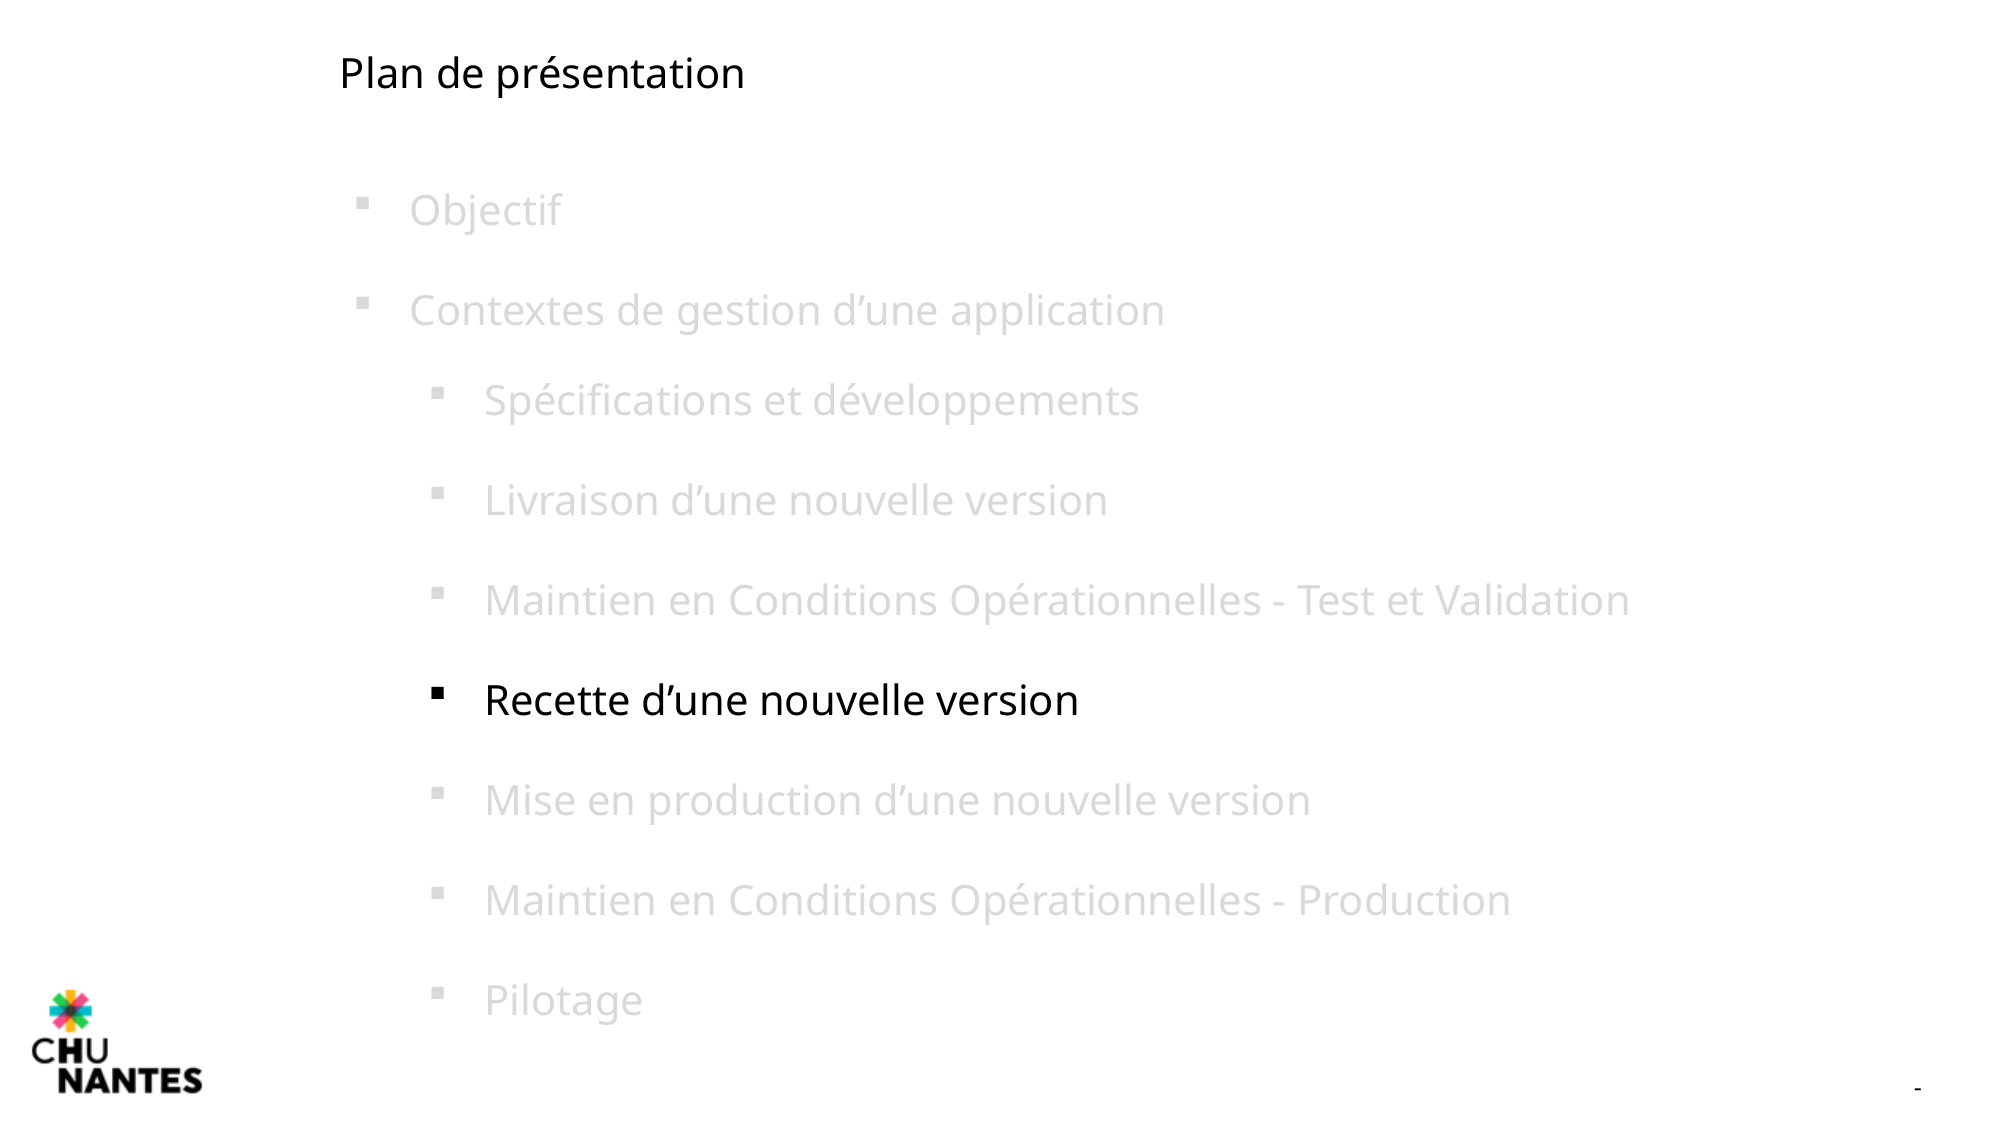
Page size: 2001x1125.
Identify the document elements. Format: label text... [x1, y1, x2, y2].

picture [12, 973, 221, 1106]
text_box Objectif Contextes de gestion d’une application Spécifications et développements Livraison d’une nouvelle version Maintien en Conditions Opérationnelles - Test et Validation Recette d’une nouvelle version Mise en production d’une nouvelle version Maintien en Conditions Opérationnelles - Production Pilotage [338, 176, 1659, 1032]
title Plan de présentation [324, 45, 1675, 138]
